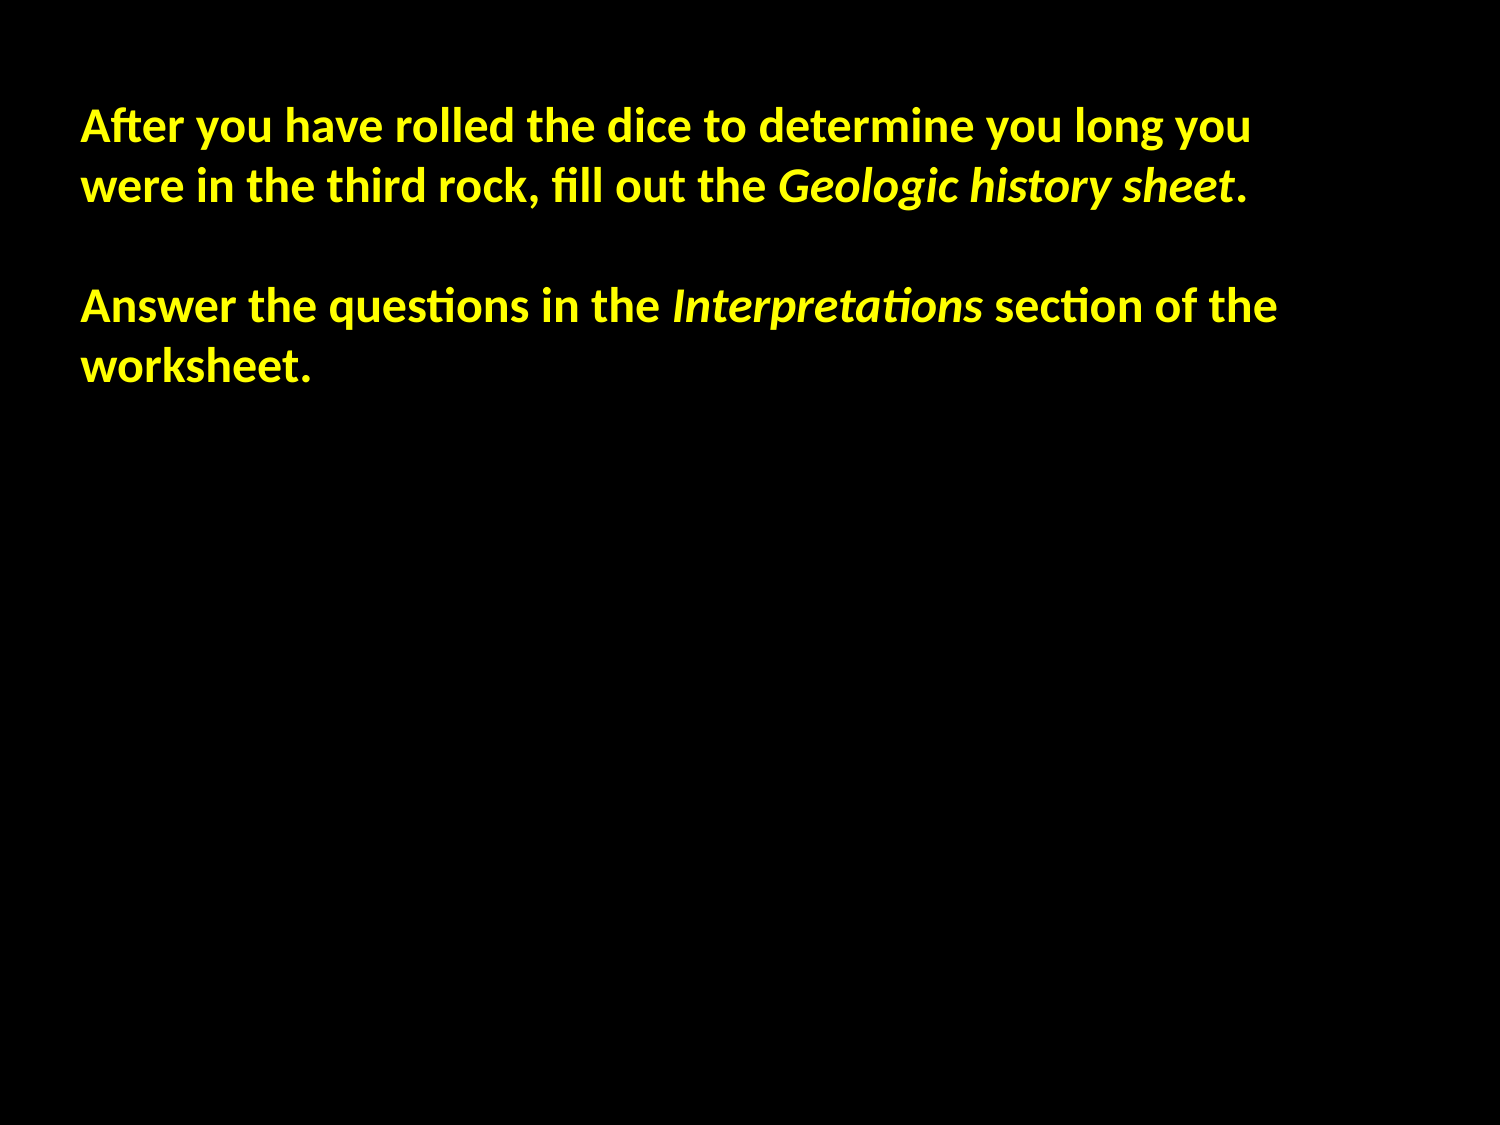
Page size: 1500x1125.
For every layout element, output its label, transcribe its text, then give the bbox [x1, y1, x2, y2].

text_box After you have rolled the dice to determine you long you were in the third rock, fill out the Geologic history sheet. Answer the questions in the Interpretations section of the worksheet. [65, 24, 1366, 490]
